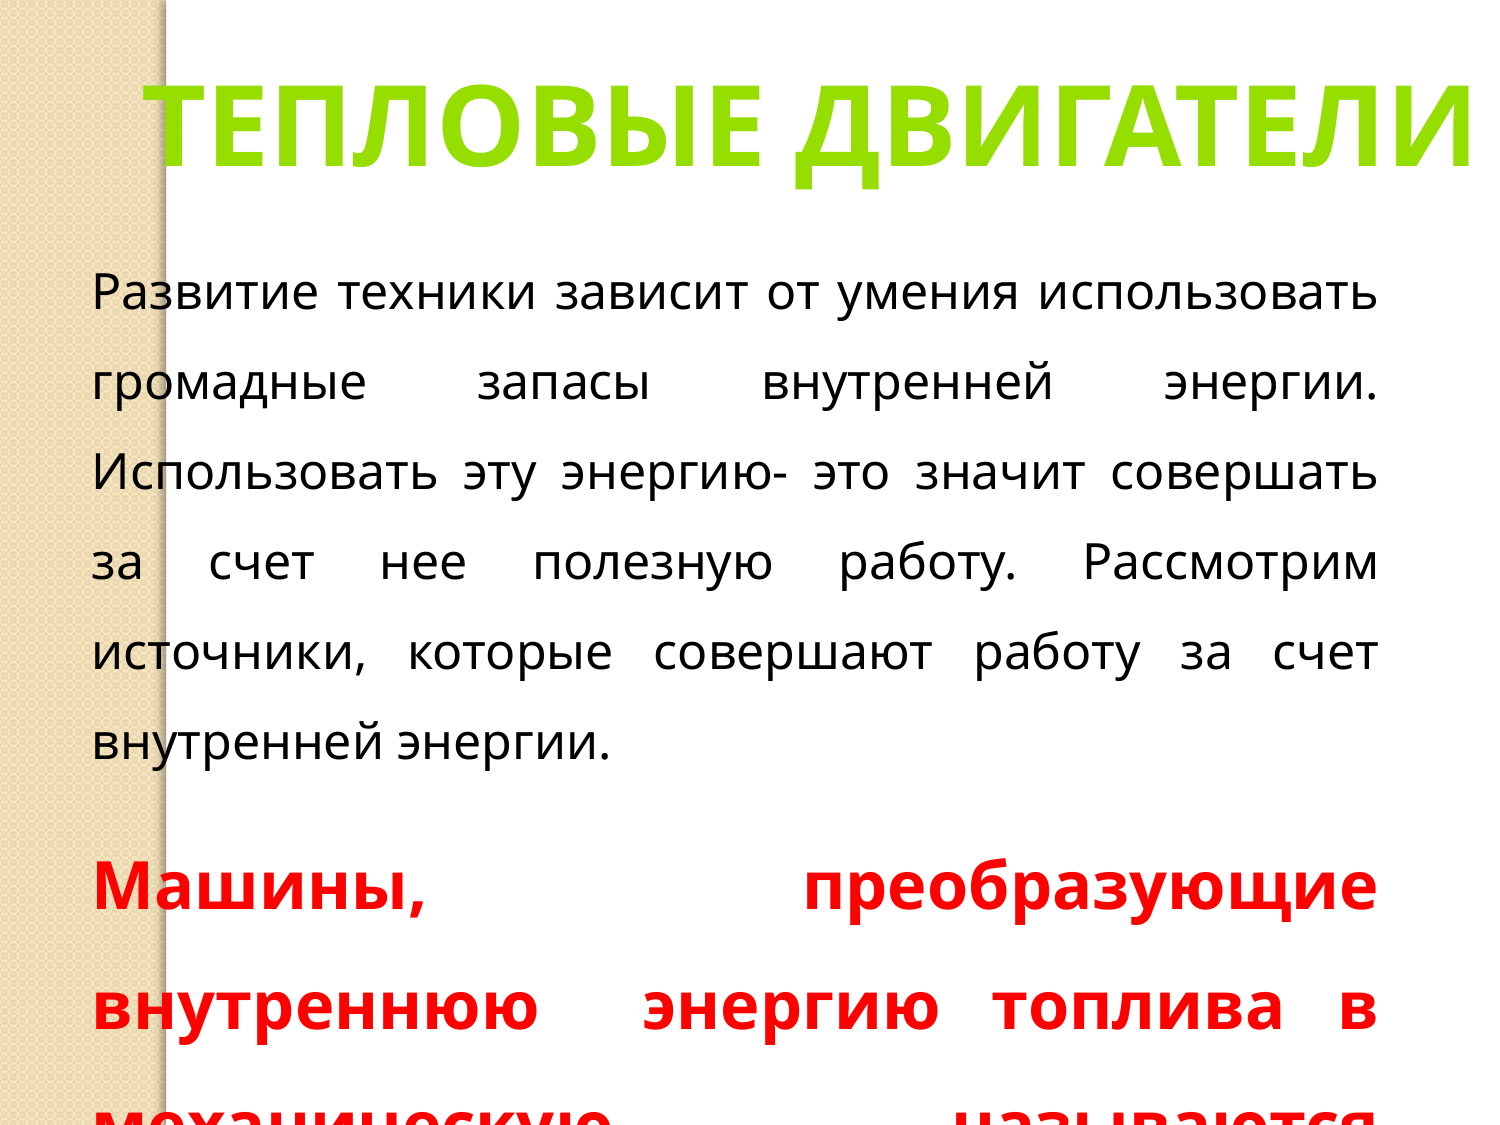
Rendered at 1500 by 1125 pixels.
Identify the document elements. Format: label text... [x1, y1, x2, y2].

text_box Развитие техники зависит от умения использовать громадные запасы внутренней энергии. Использовать эту энергию- это значит совершать за счет нее полезную работу. Рассмотрим источники, которые совершают работу за счет внутренней энергии. Машины, преобразующие внутреннюю энергию топлива в механическую, называются тепловыми двигателями. [76, 222, 1395, 1125]
text_box Тепловые двигатели [126, 46, 1495, 197]
